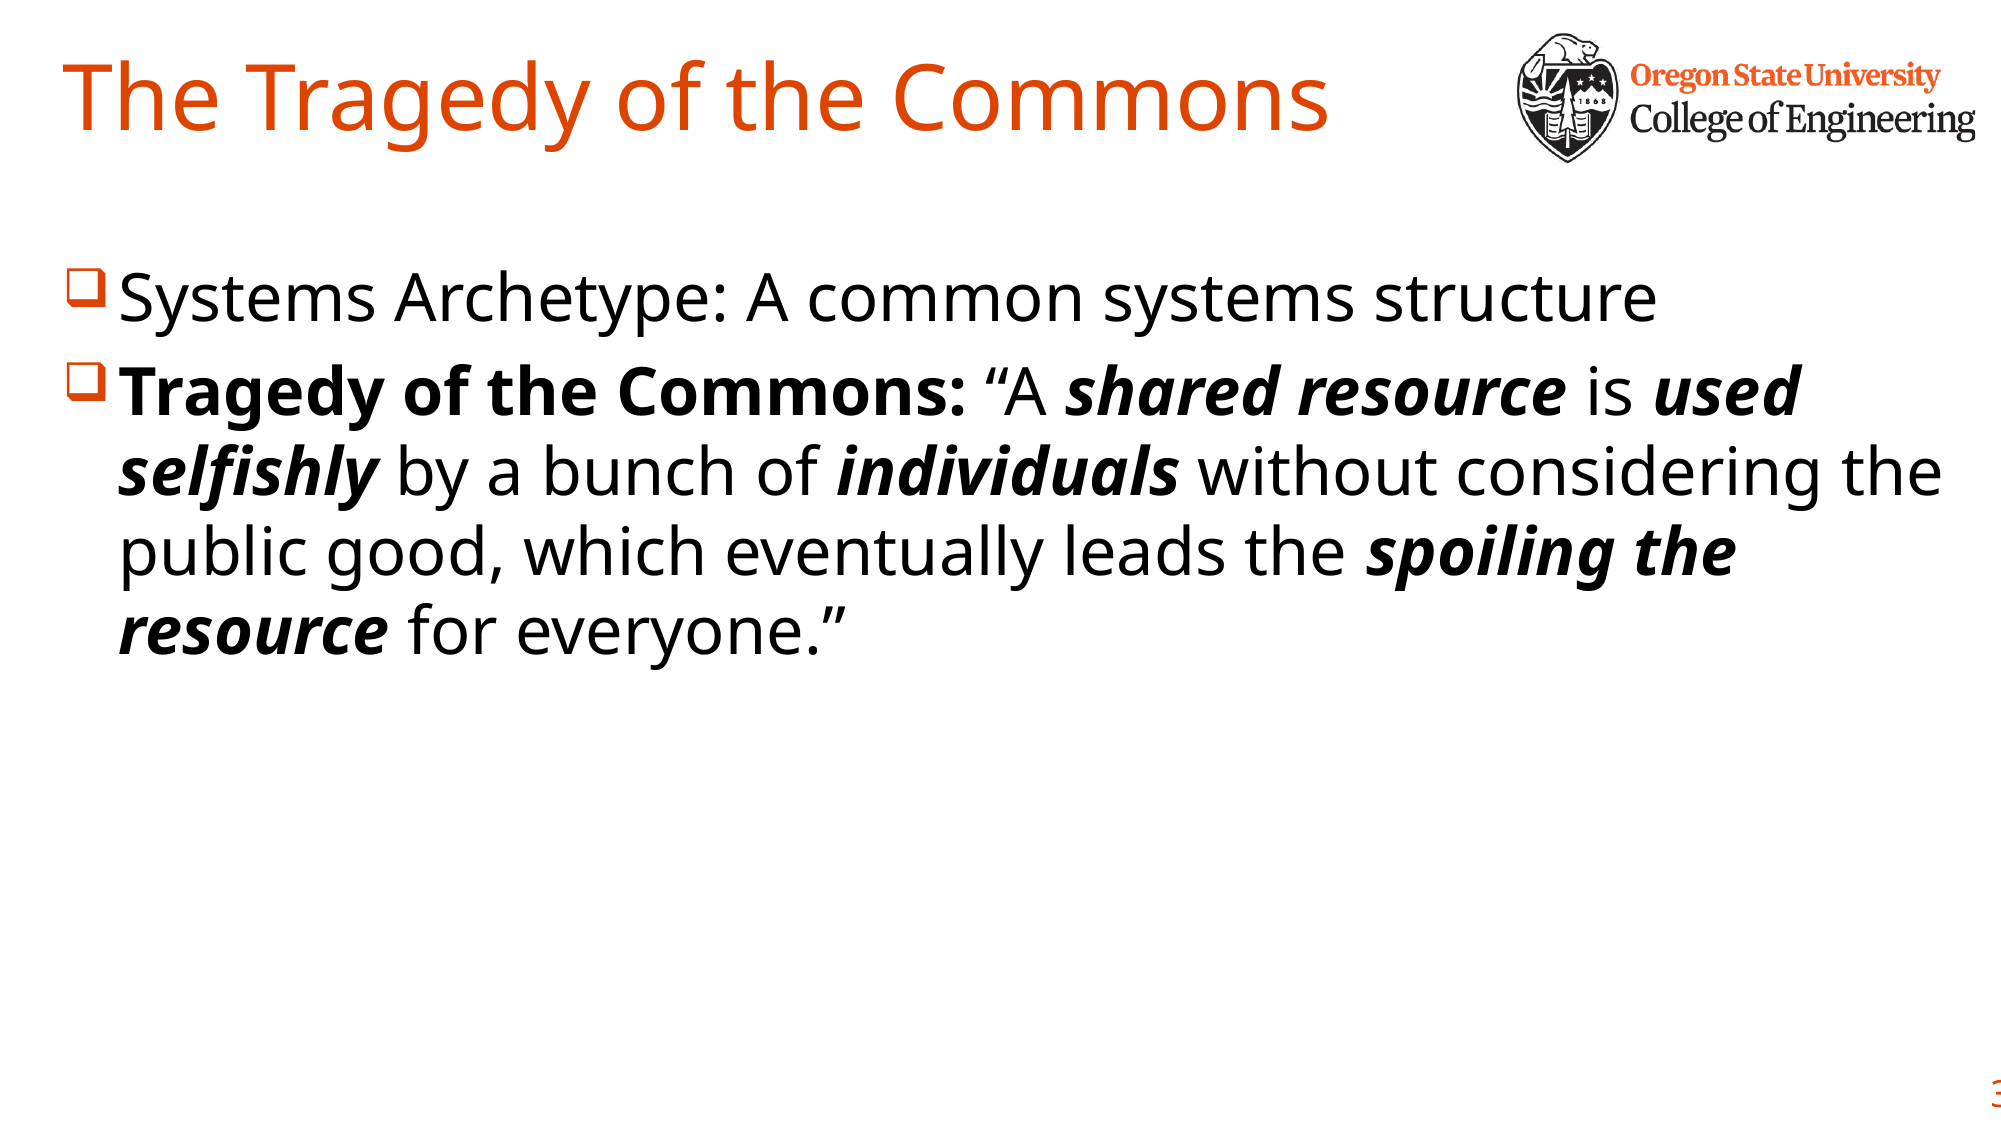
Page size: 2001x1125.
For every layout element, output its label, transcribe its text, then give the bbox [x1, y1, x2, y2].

title The Tragedy of the Commons [48, 31, 1490, 228]
list Systems Archetype: A common systems structure Tragedy of the Commons: “A shared resource is used selfishly by a bunch of individuals without considering the public good, which eventually leads the spoiling the resource for everyone.” [48, 247, 1965, 1074]
